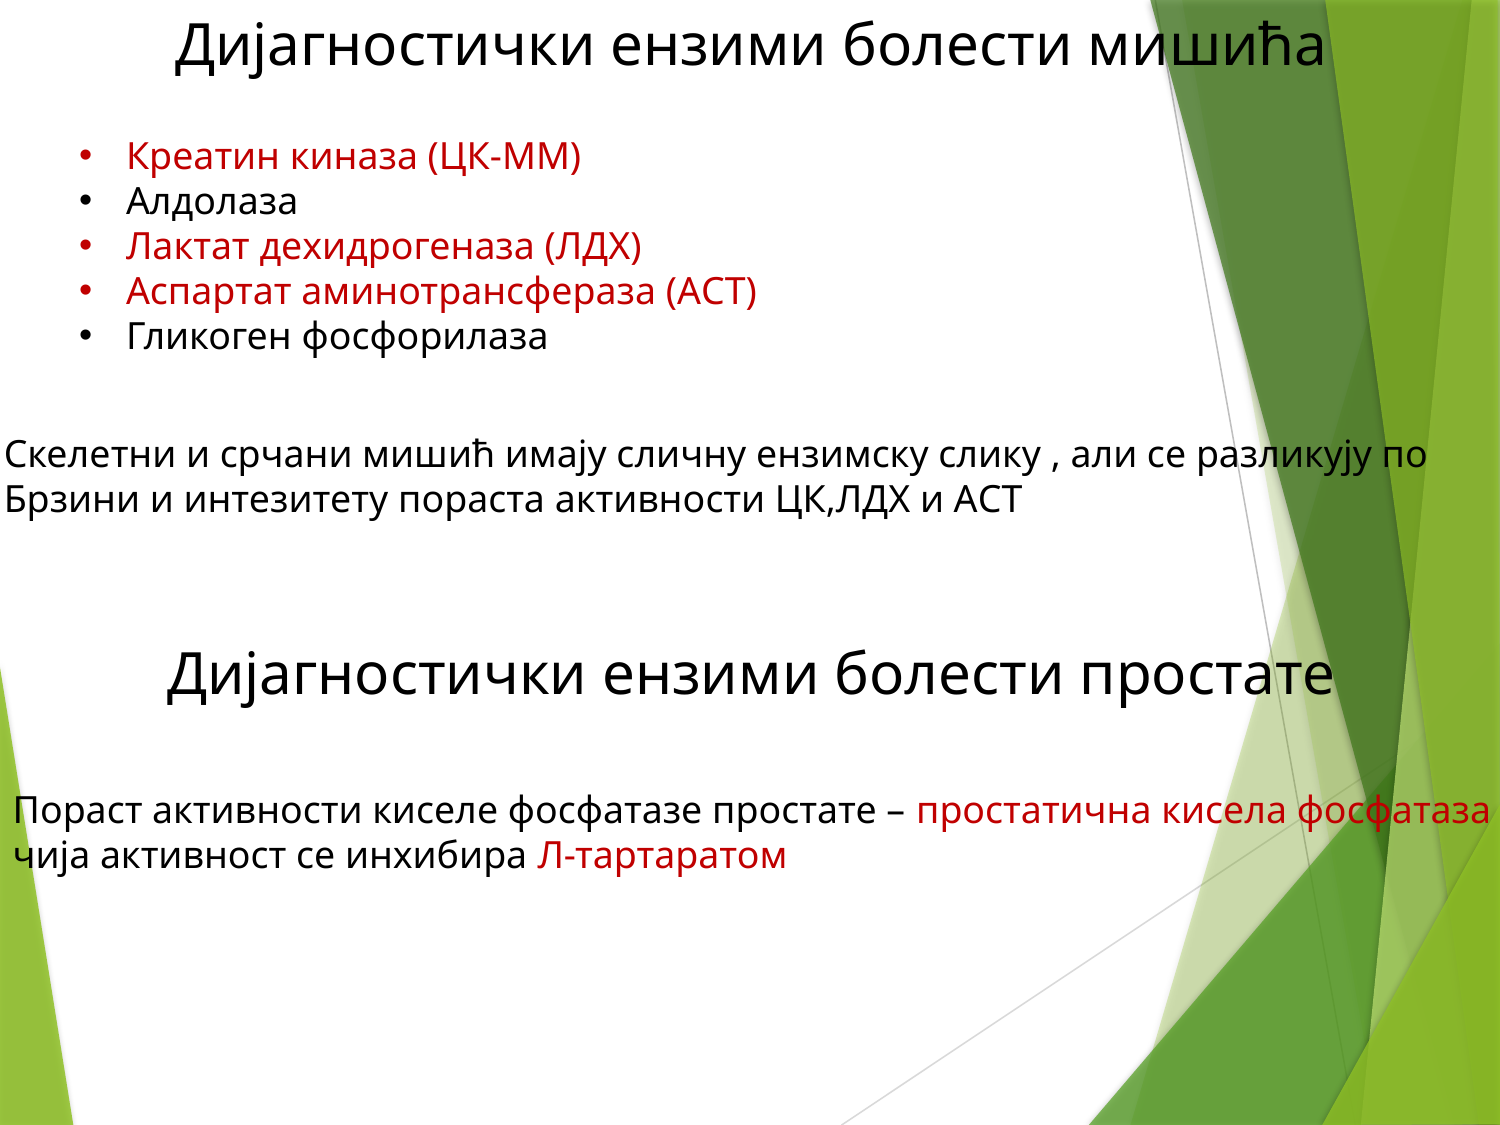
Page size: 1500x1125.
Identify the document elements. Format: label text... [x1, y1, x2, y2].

text_box Пораст активности киселе фосфатазе простате – простатична кисела фосфатаза чија активност се инхибира Л-тартаратом [0, 688, 1500, 884]
text_box Креатин киназа (ЦК-ММ) Алдолаза Лактат дехидрогеназа (ЛДХ) Аспартат аминотрансфераза (АСТ) Гликоген фосфорилаза [64, 124, 772, 365]
text_box Дијагностички ензими болести простате [152, 558, 1351, 688]
text_box Дијагностички ензими болести мишића [160, 0, 1343, 85]
text_box Скелетни и срчани мишић имају сличну ензимску слику , али се разликују по Брзини и интезитету пораста активности ЦК,ЛДХ и АСТ [0, 377, 1454, 528]
